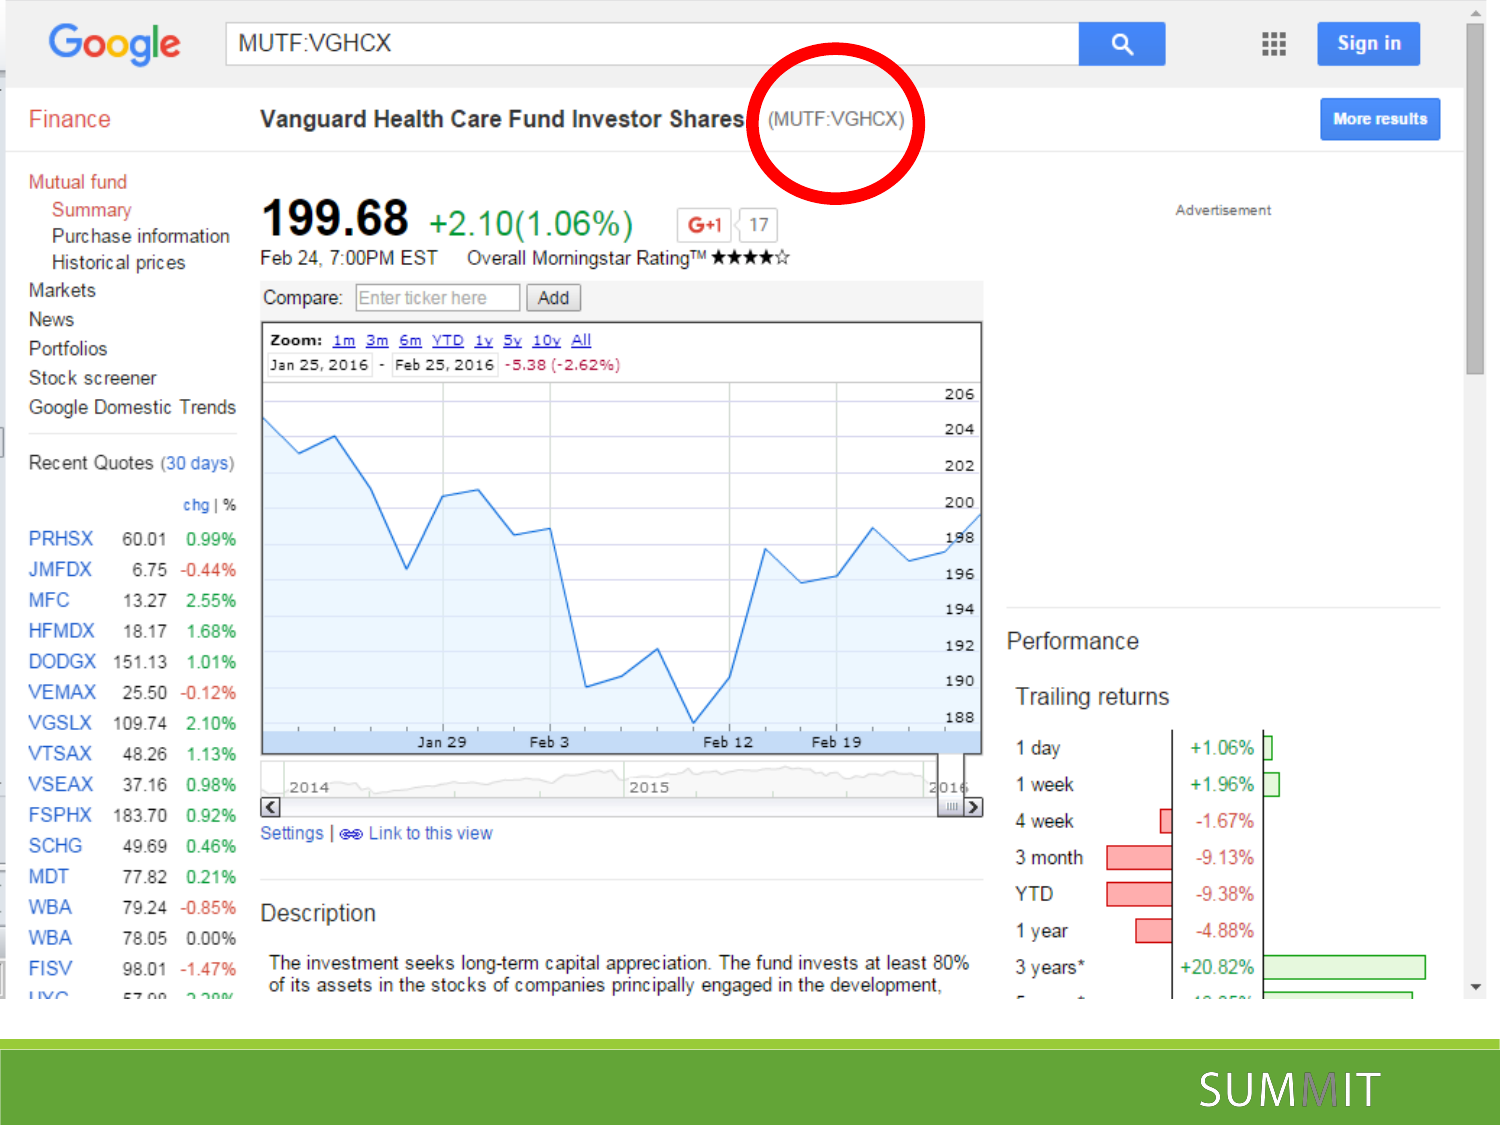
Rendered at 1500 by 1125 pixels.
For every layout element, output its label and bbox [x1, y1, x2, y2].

picture [0, 0, 1487, 999]
picture [1196, 1024, 1386, 1125]
